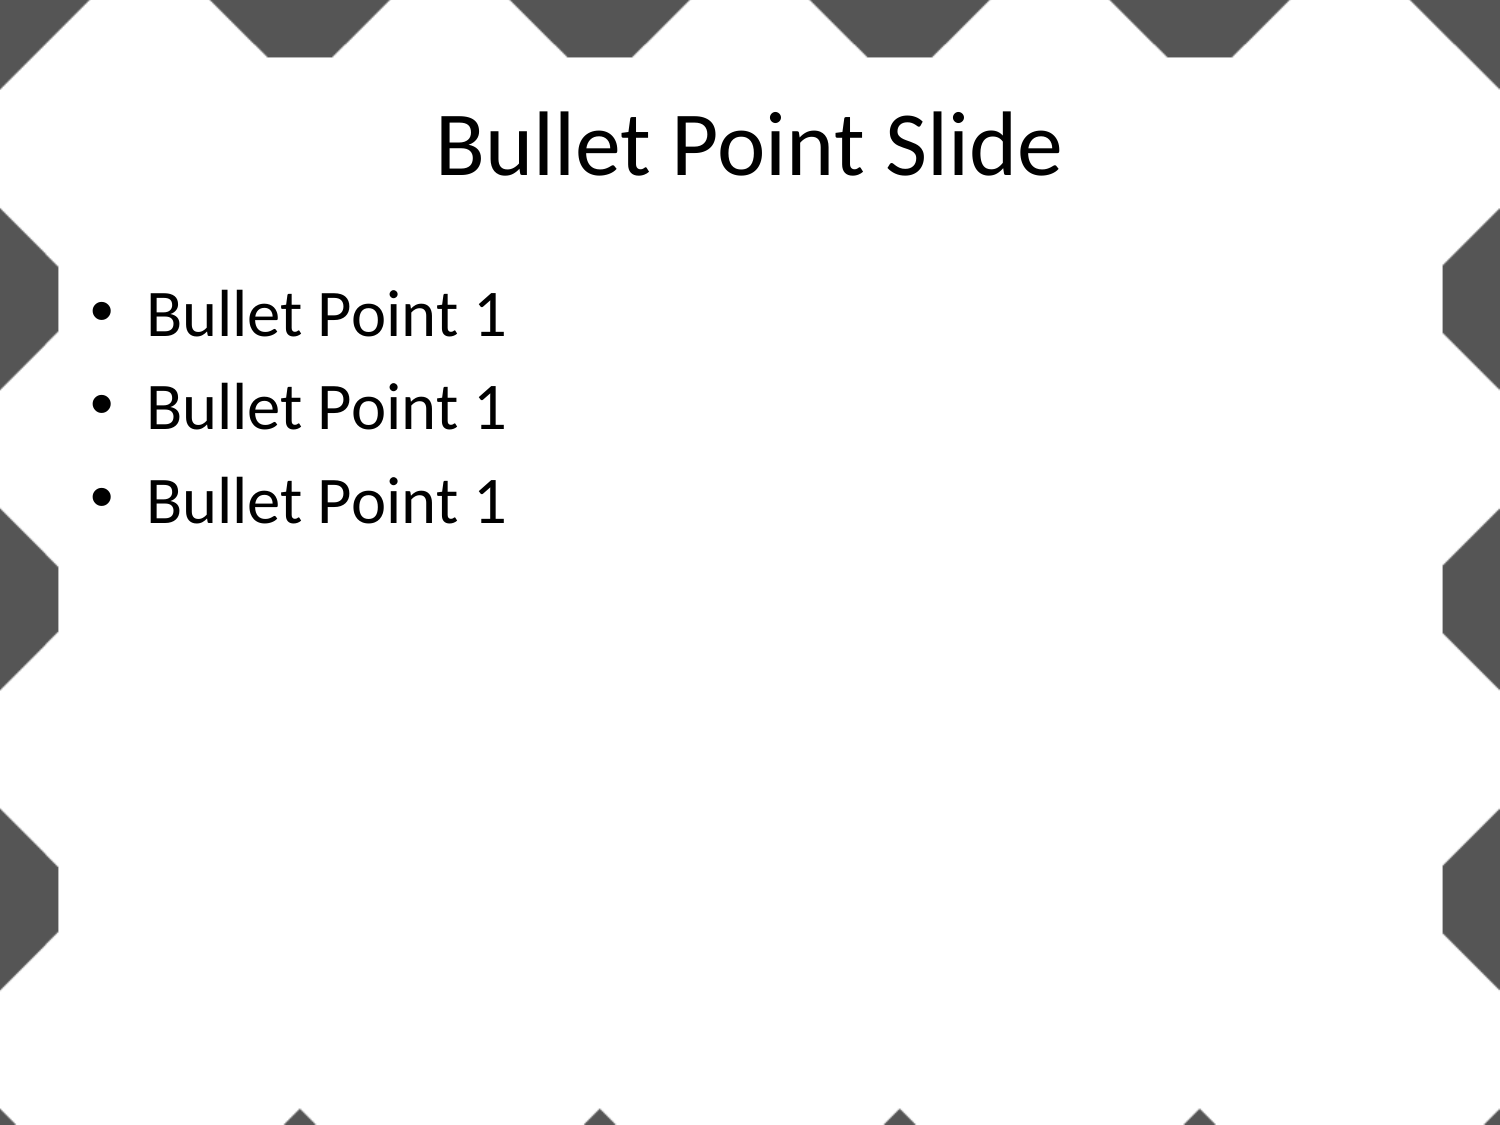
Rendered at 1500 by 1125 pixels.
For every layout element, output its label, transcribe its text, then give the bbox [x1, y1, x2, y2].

list Bullet Point 1 Bullet Point 1 Bullet Point 1 [75, 262, 1425, 1005]
picture [0, 0, 1500, 1125]
title Bullet Point Slide [75, 45, 1425, 233]
